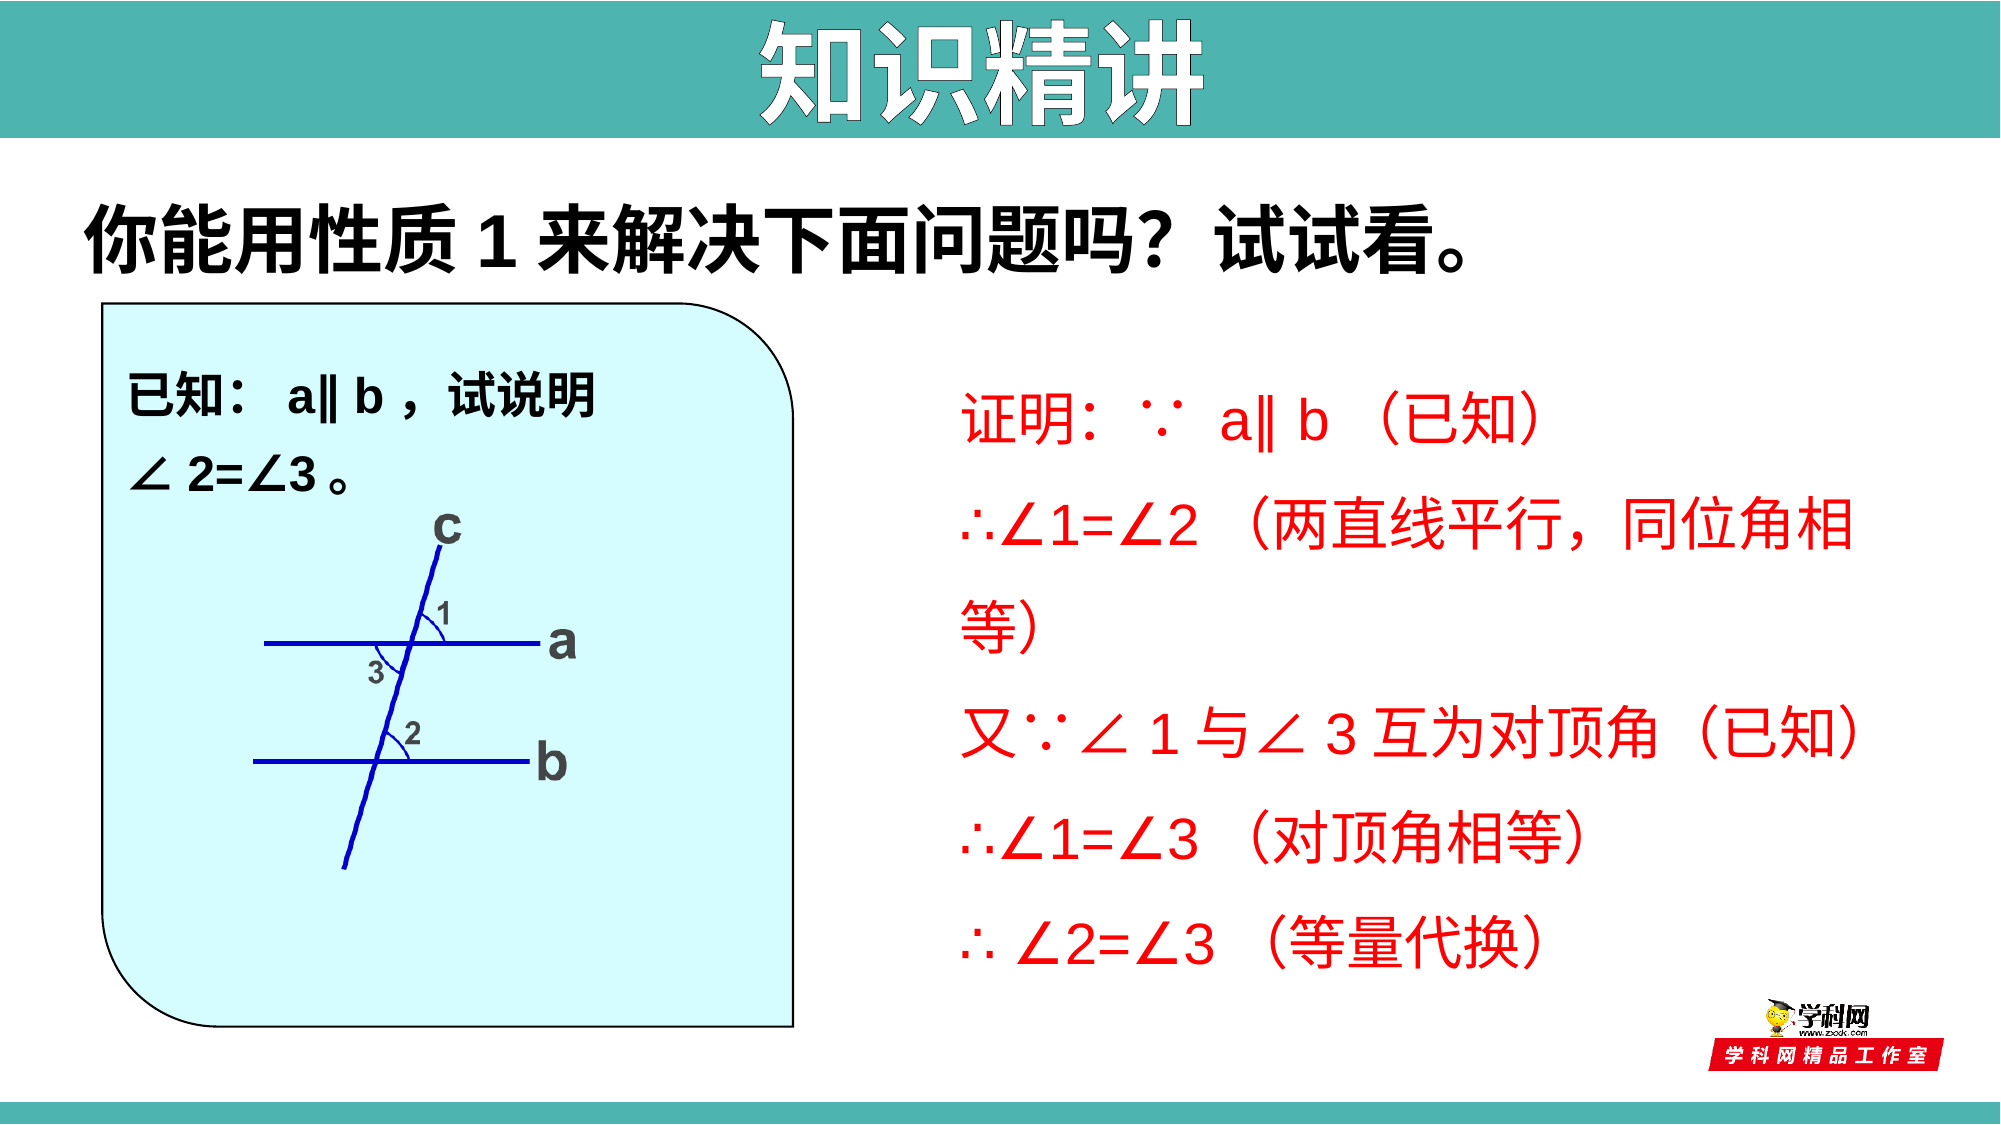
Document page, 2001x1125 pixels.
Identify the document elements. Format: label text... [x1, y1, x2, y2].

text_box 证明：∵ a∥ b（已知） ∴∠1=∠2（两直线平行，同位角相等） 又∵∠1与∠3互为对顶角（已知） ∴∠1=∠3（对顶角相等） ∴ ∠2=∠3（等量代换） [944, 339, 1973, 984]
text_box 知识精讲 [742, 0, 1223, 146]
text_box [102, 303, 861, 1027]
picture [0, 1, 2001, 1124]
text_box 你能用性质1来解决下面问题吗？试试看。 [33, 157, 1556, 291]
